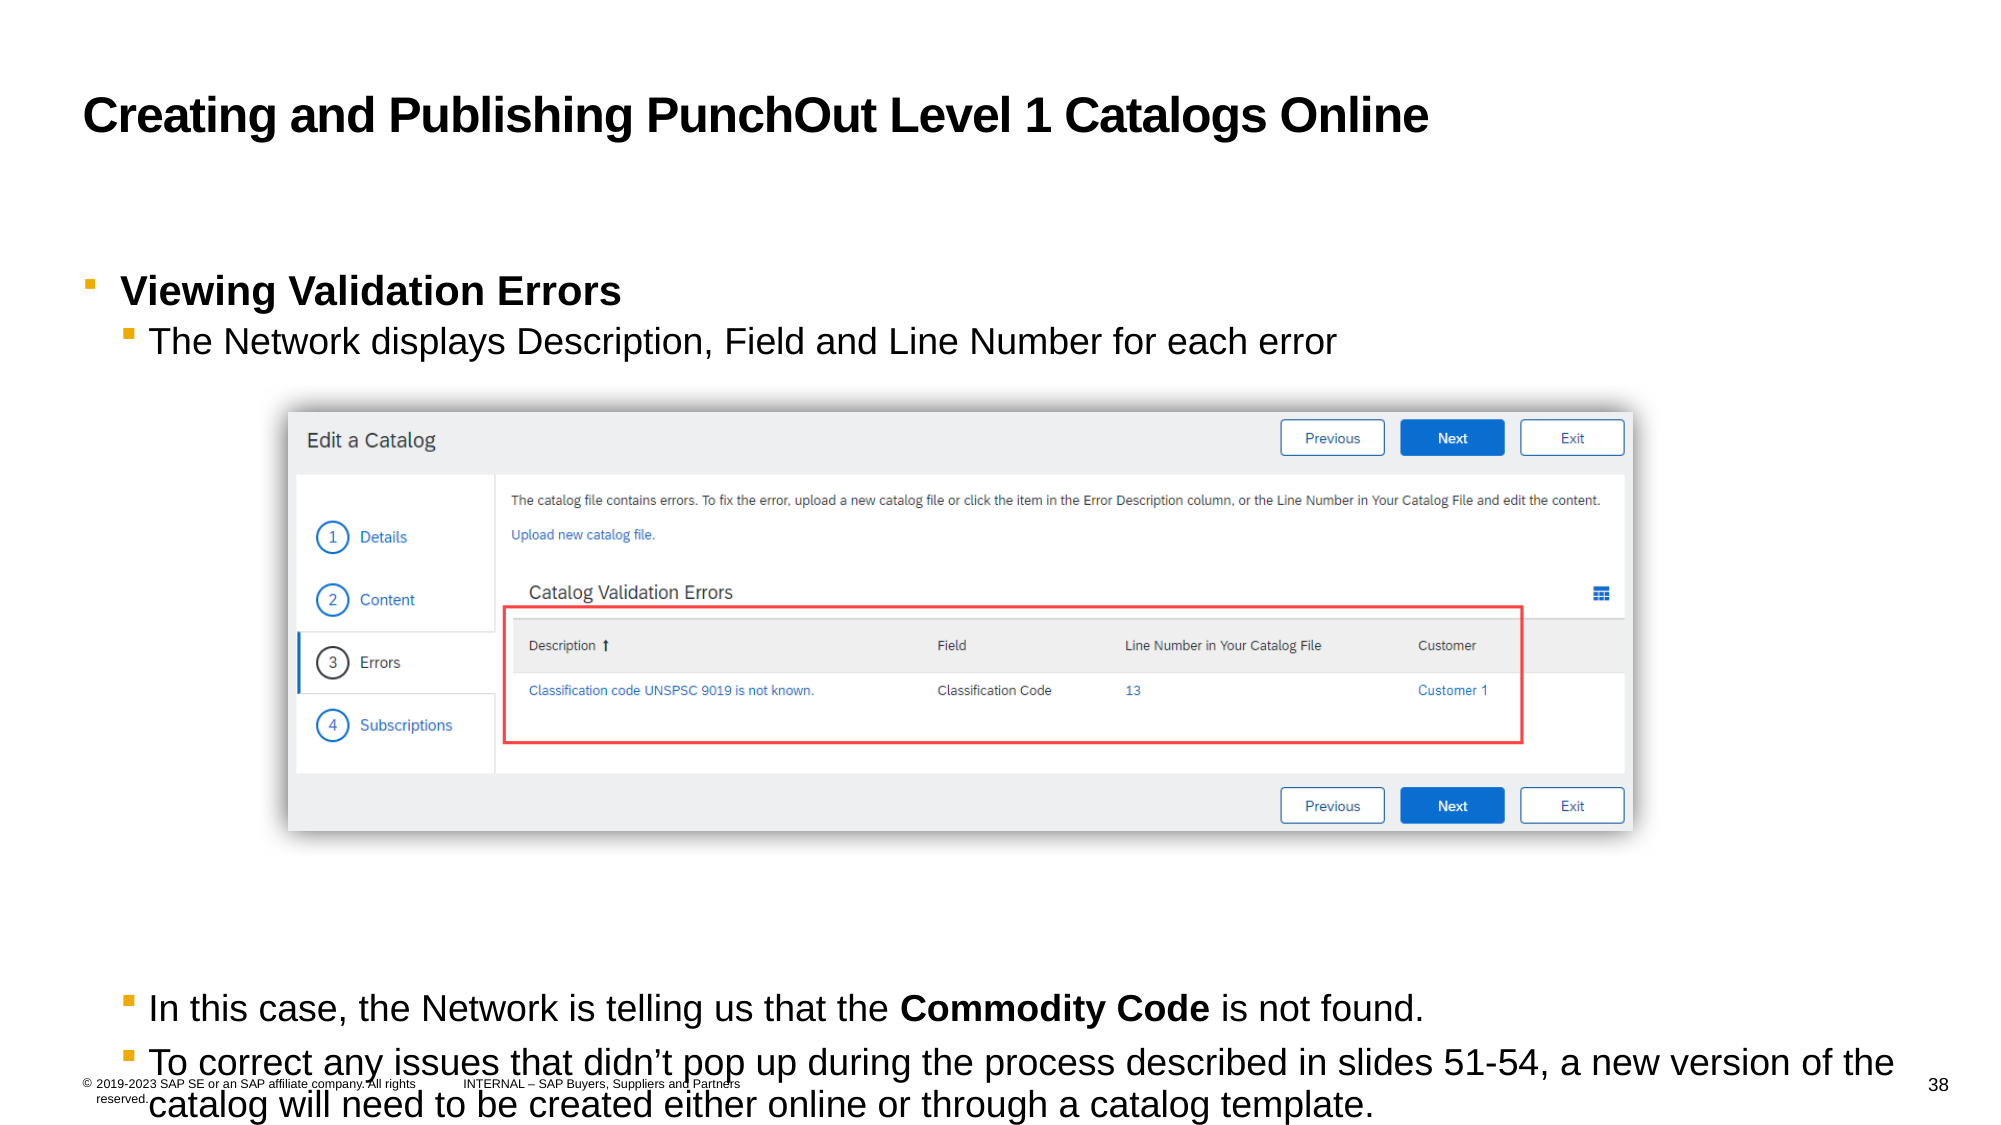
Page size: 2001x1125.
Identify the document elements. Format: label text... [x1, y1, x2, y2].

title Creating and Publishing PunchOut Level 1 Catalogs Online [82, 82, 1918, 144]
list Viewing Validation Errors The Network displays Description, Field and Line Number for each error In this case, the Network is telling us that the Commodity Code is not found. To correct any issues that didn’t pop up during the process described in slides 51-54, a new version of the catalog will need to be created either online or through a catalog template. [82, 265, 1918, 1125]
picture [288, 412, 1633, 831]
